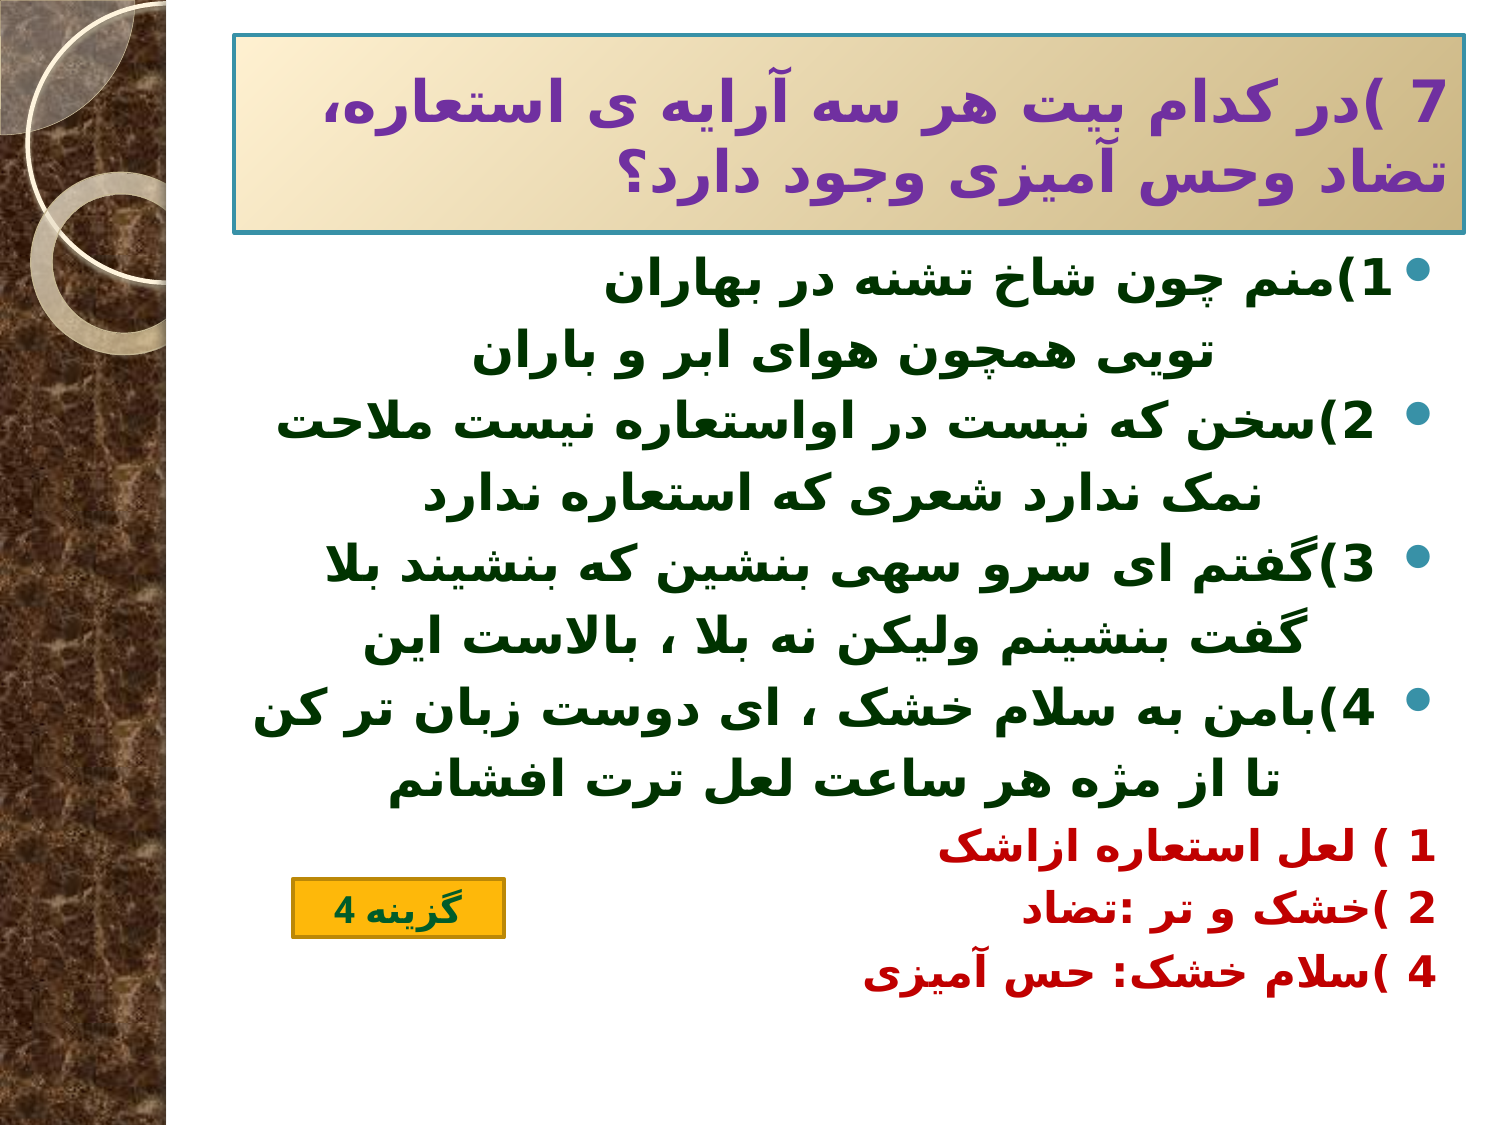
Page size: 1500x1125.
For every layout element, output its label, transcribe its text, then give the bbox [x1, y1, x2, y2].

picture [53, 241, 160, 332]
picture [0, 134, 166, 1125]
picture [32, 13, 160, 207]
title 7 )در کدام بیت هر سه آرایه ی استعاره، تضاد وحس آمیزی وجود دارد؟ [232, 33, 1466, 235]
picture [62, 195, 160, 280]
list 1)منم چون شاخ تشنه در بهاران تویی همچون هوای ابر و باران 2)سخن که نیست در اواستعاره نیست ملاحت نمک ندارد شعری که استعاره ندارد 3)گفتم ای سرو سهی بنشین که بنشیند بلا گفت بنشینم ولیکن نه بلا ، بالاست این 4)بامن به سلام خشک ، ای دوست زبان تر کن تا از مژه هر ساعت لعل ترت افشانم 1 ) لعل استعاره ازاشک 2 )خشک و تر :تضاد 4 )سلام خشک: حس آمیزی [235, 237, 1466, 1025]
text_box گزینه 4 [291, 877, 506, 939]
picture [136, 0, 164, 4]
